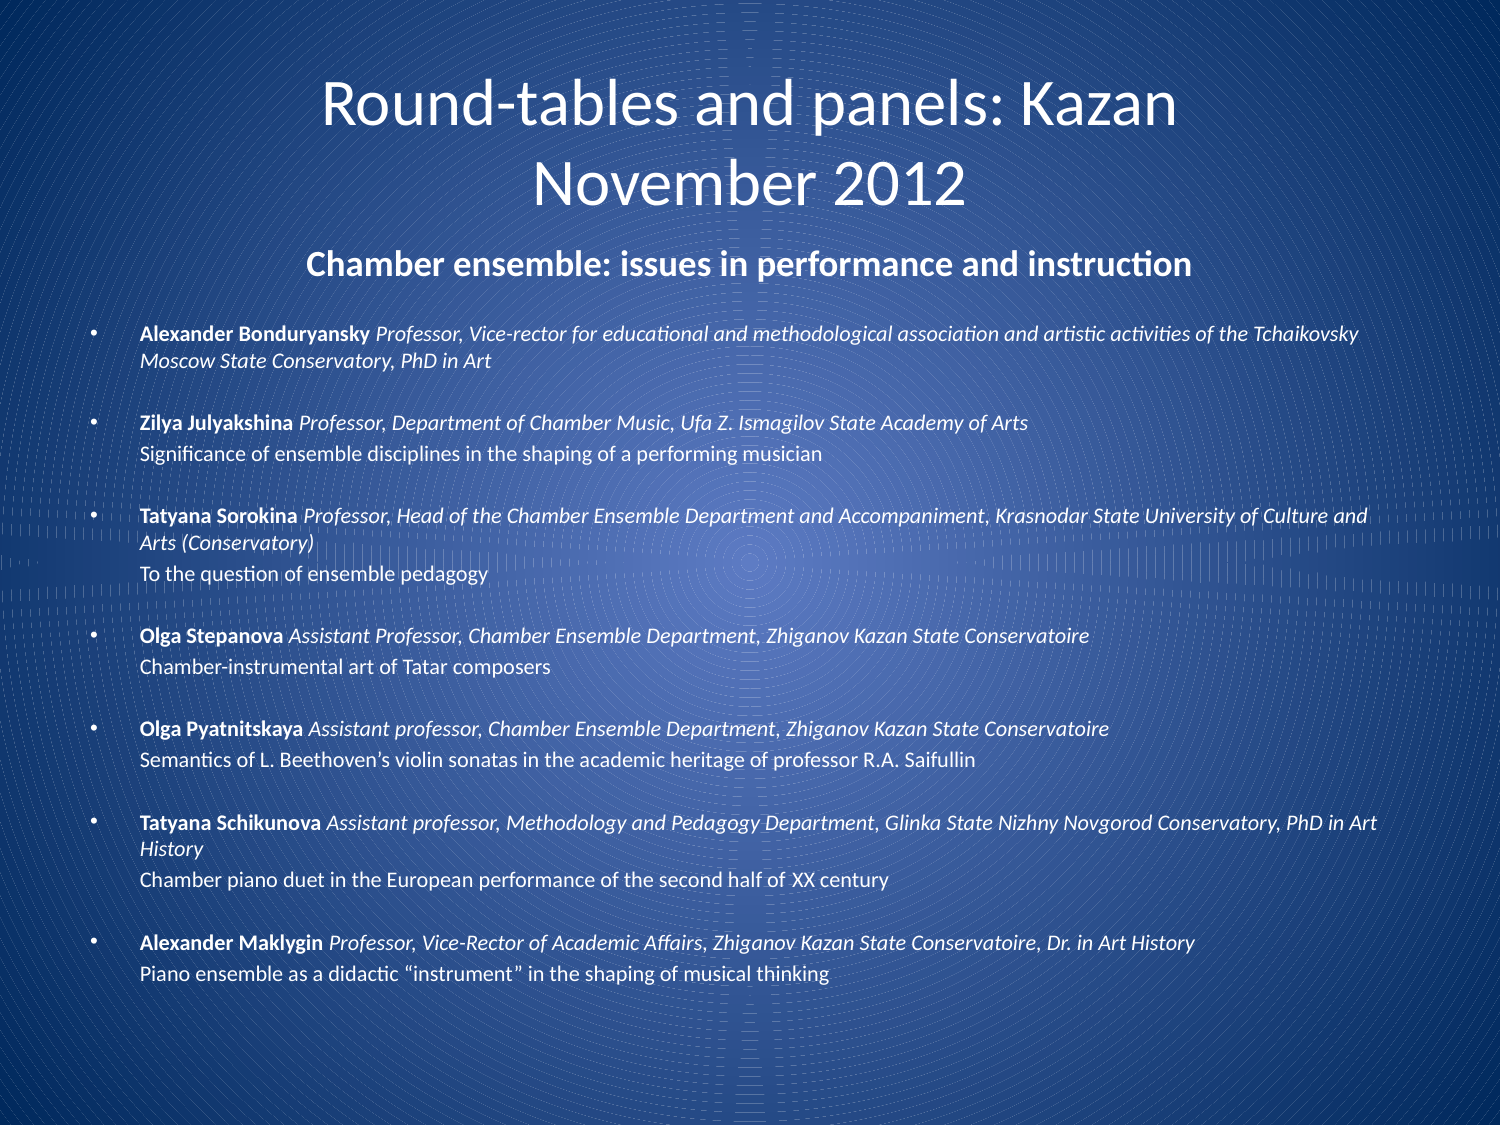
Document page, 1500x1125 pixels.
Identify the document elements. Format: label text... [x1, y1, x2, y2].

title Round-tables and panels: Kazan November 2012 [75, 45, 1425, 232]
list Chamber ensemble: issues in performance and instruction Alexander Bonduryansky Professor, Vice-rector for educational and methodological association and artistic activities of the Tchaikovsky Moscow State Conservatory, PhD in Art Zilya Julyakshina Professor, Department of Chamber Music, Ufa Z. Ismagilov State Academy of Arts Significance of ensemble disciplines in the shaping of a performing musician Tatyana Sorokina Professor, Head of the Chamber Ensemble Department and Accompaniment, Krasnodar State University of Culture and Arts (Conservatory) To the question of ensemble pedagogy Olga Stepanova Assistant Professor, Chamber Ensemble Department, Zhiganov Kazan State Conservatoire Chamber-instrumental art of Tatar composers Olga Pyatnitskaya Assistant professor, Chamber Ensemble Department, Zhiganov Kazan State Conservatoire Semantics of L. Beethoven’s violin sonatas in the academic heritage of professor R.A. Saifullin Tatyana Schikunova Assistant professor, Methodology and Pedagogy Department, Glinka State Nizhny Novgorod Conservatory, PhD in Art History Chamber piano duet in the European performance of the second half of ХХ century Alexander Maklygin Professor, Vice-Rector of Academic Affairs, Zhiganov Kazan State Conservatoire, Dr. in Art History Piano ensemble as a didactic “instrument” in the shaping of musical thinking [75, 232, 1425, 1005]
